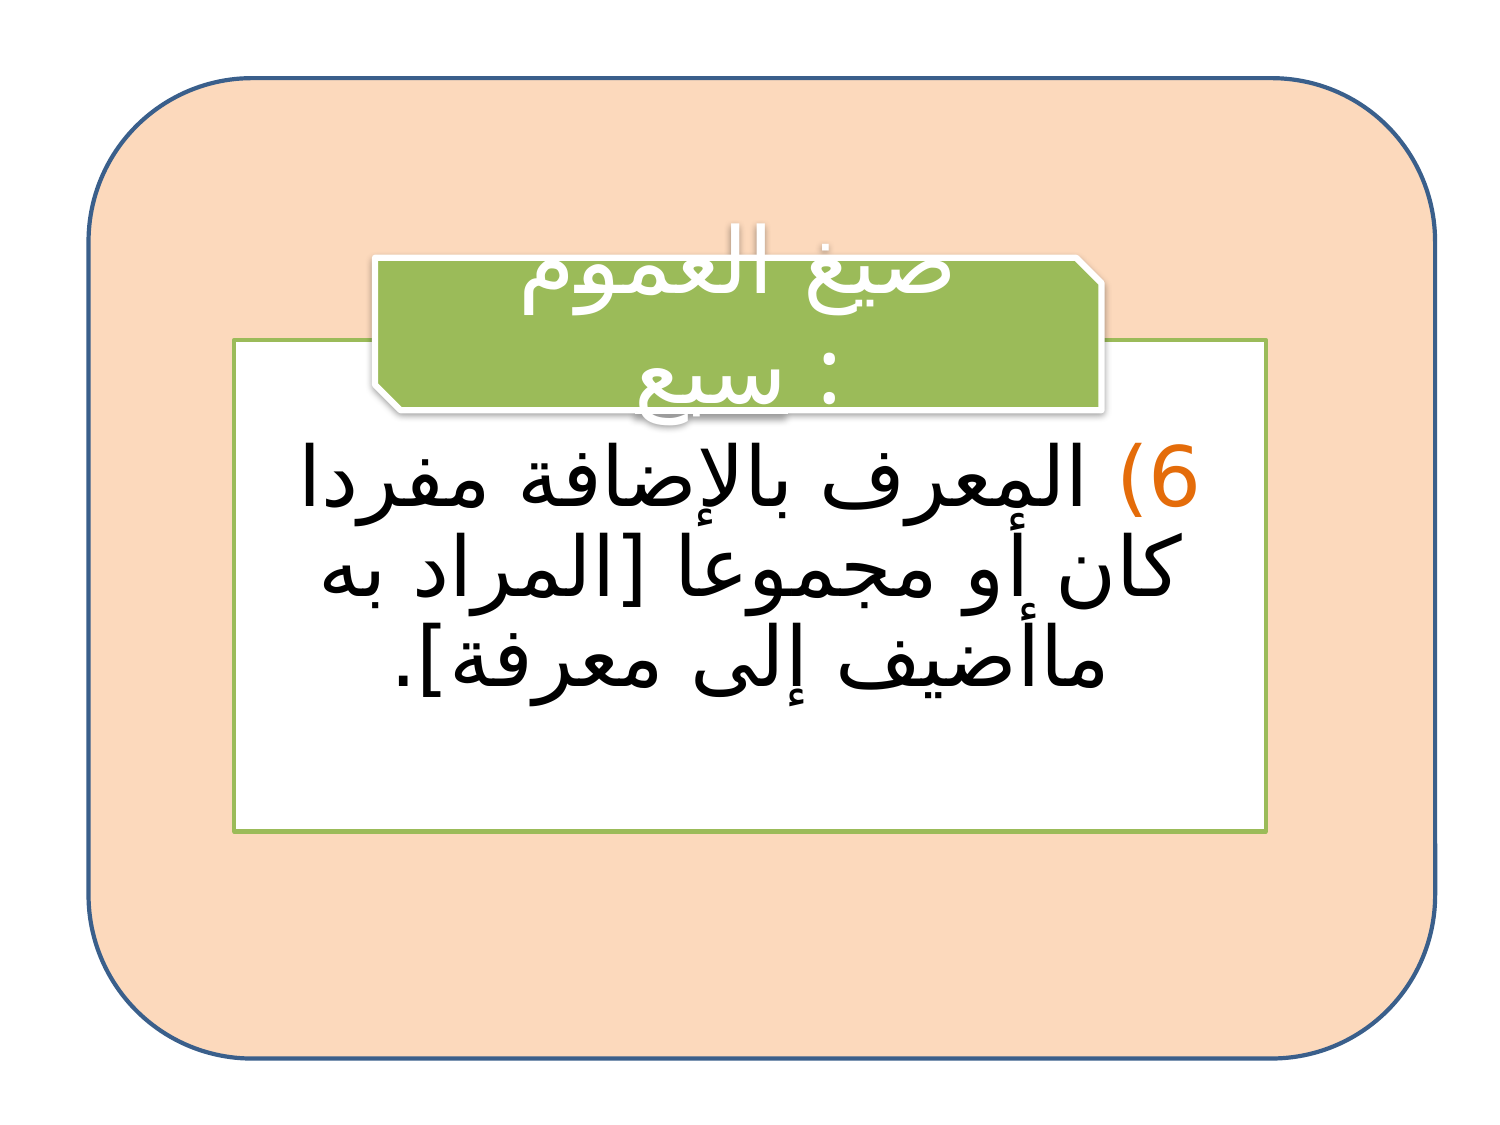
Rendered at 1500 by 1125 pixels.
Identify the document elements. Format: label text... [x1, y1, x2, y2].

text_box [234, 339, 1266, 833]
text_box [86, 76, 1438, 1061]
text_box صيغ العموم سبع : [371, 254, 1105, 338]
